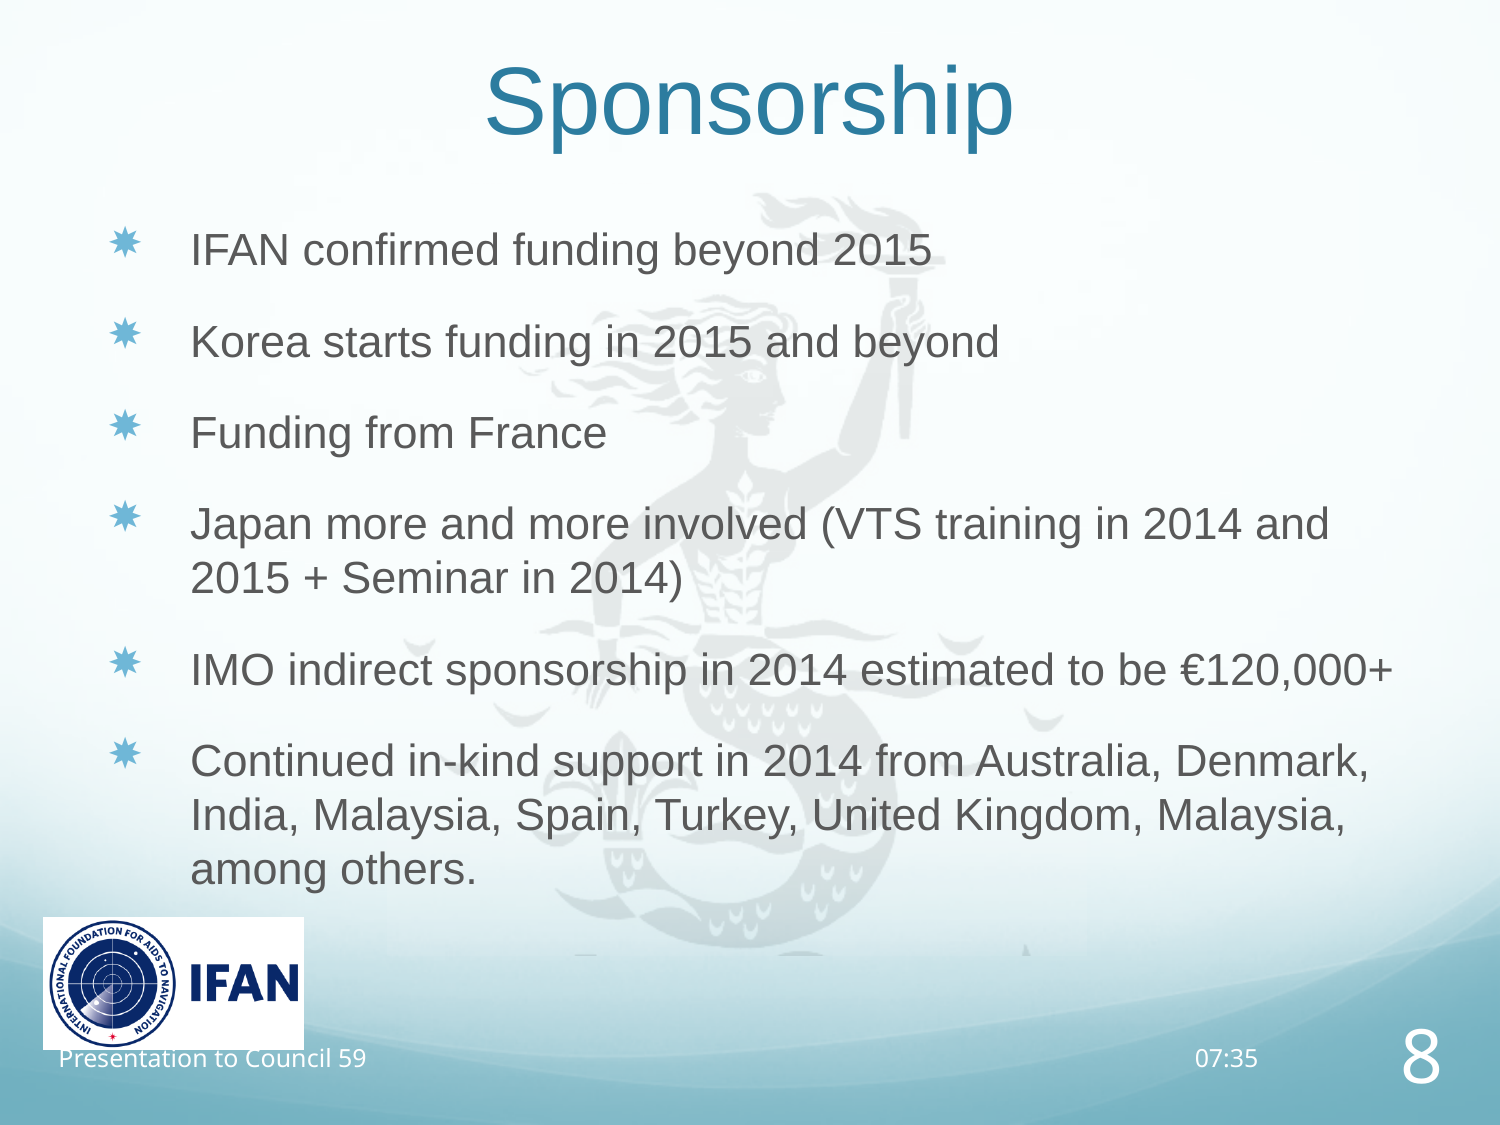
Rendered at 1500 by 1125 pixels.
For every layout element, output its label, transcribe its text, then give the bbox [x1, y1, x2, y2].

list IFAN confirmed funding beyond 2015 Korea starts funding in 2015 and beyond Funding from France Japan more and more involved (VTS training in 2014 and 2015 + Seminar in 2014) IMO indirect sponsorship in 2014 estimated to be €120,000+ Continued in-kind support in 2014 from Australia, Denmark, India, Malaysia, Spain, Turkey, United Kingdom, Malaysia, among others. [90, 213, 1410, 926]
picture [42, 916, 305, 1050]
footer Presentation to Council 59 [43, 1029, 838, 1090]
title Sponsorship [90, 17, 1410, 162]
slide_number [923, 1029, 1274, 1090]
slide_number 8 [1295, 1029, 1459, 1090]
